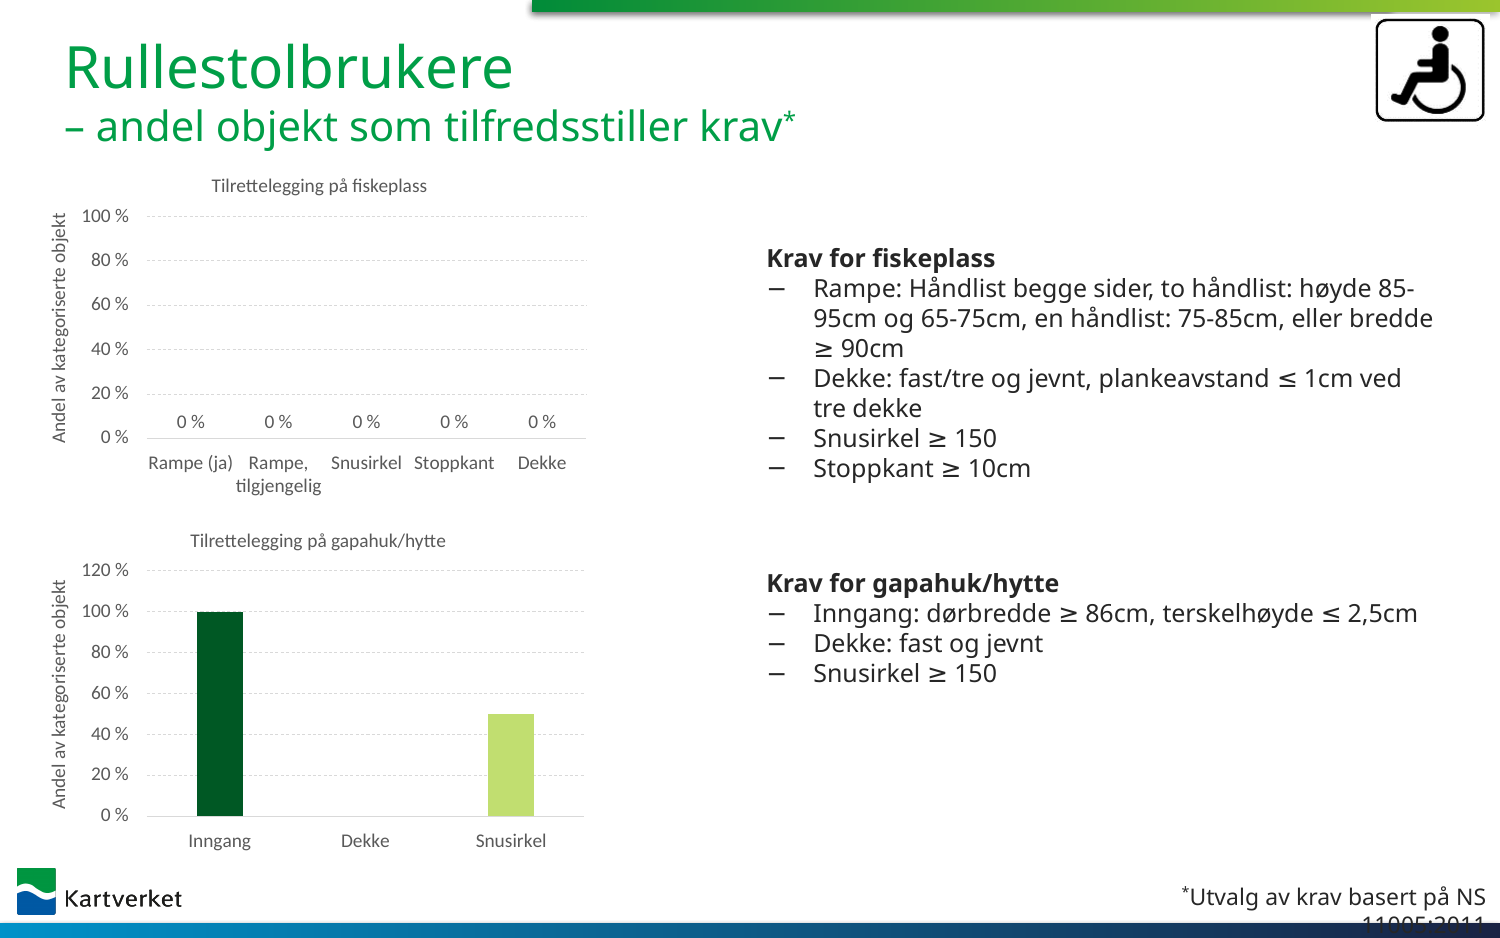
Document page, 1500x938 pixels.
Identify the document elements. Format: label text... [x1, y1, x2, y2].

text_box *Utvalg av krav basert på NS 11005:2011 [1068, 873, 1500, 938]
text_box Krav for fiskeplass Rampe: Håndlist begge sider, to håndlist: høyde 85-95cm og 65-75cm, en håndlist: 75-85cm, eller bredde ≥ 90cm Dekke: fast/tre og jevnt, plankeavstand ≤ 1cm ved tre dekke Snusirkel ≥ 150 Stoppkant ≥ 10cm [751, 235, 1452, 490]
text_box Rullestolbrukere – andel objekt som tilfredsstiller krav* [49, 29, 1431, 158]
picture [41, 520, 596, 859]
picture [41, 166, 598, 505]
picture [1371, 13, 1491, 127]
text_box Krav for gapahuk/hytte Inngang: dørbredde ≥ 86cm, terskelhøyde ≤ 2,5cm Dekke: fast og jevnt Snusirkel ≥ 150 [751, 560, 1452, 695]
